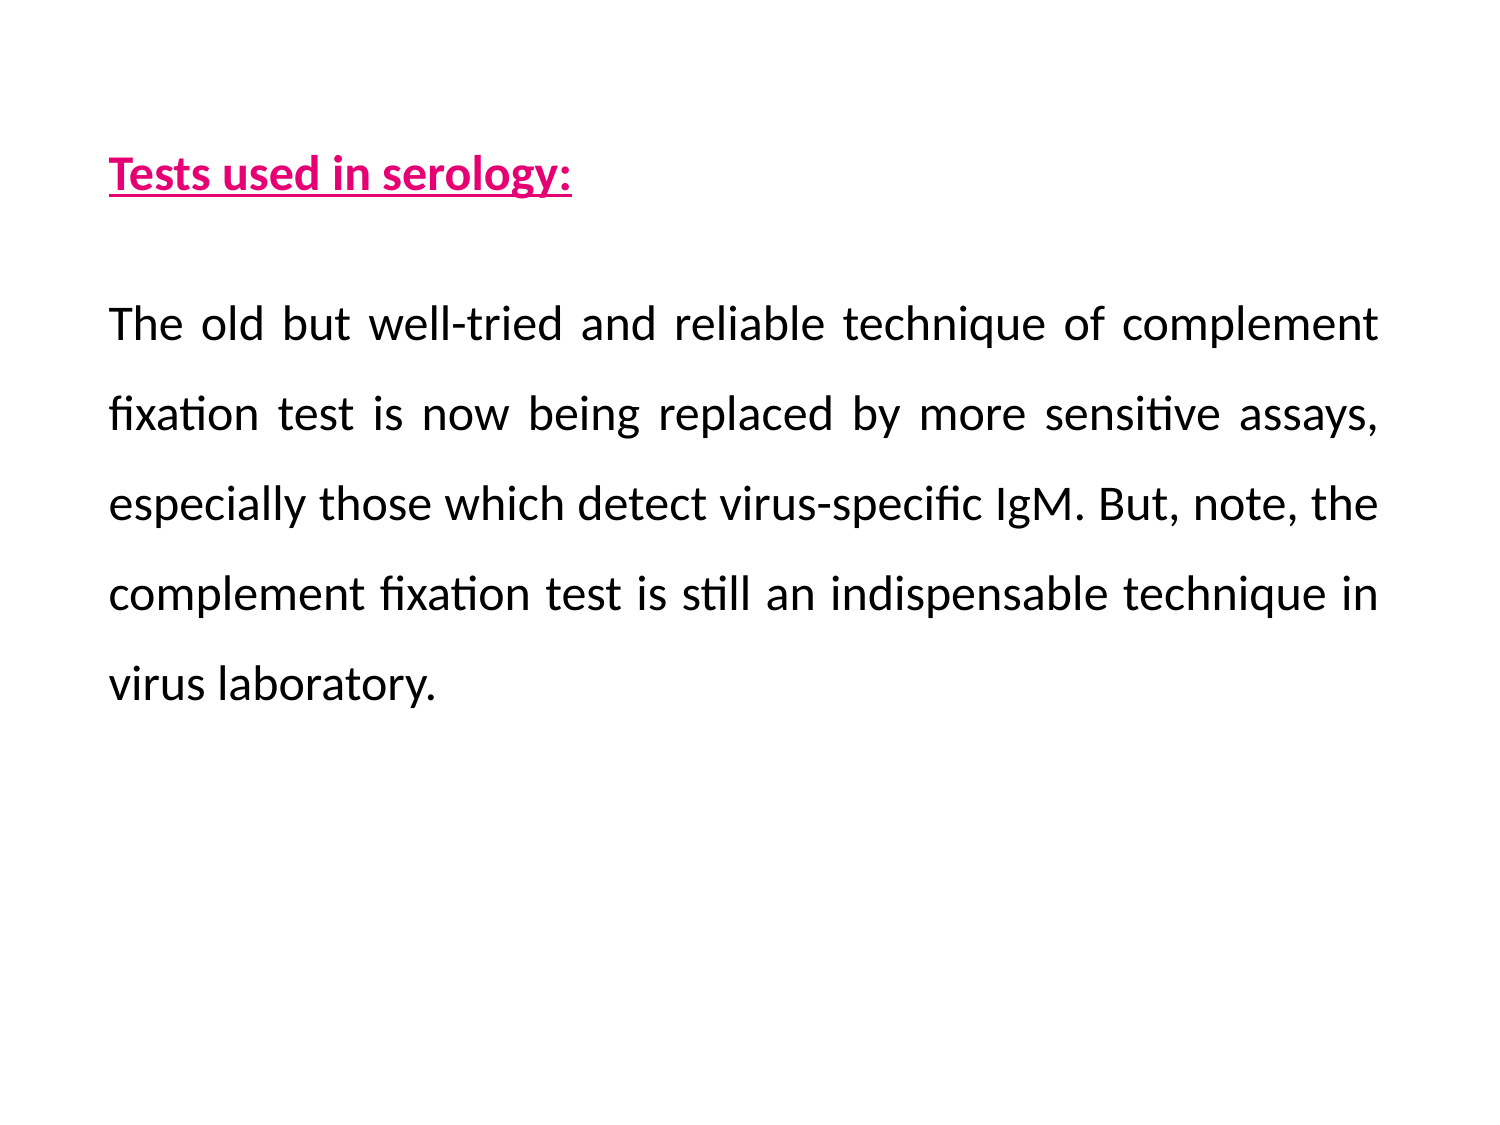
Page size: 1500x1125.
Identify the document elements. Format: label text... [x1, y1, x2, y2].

text_box Tests used in serology: The old but well-tried and reliable technique of complement fixation test is now being replaced by more sensitive assays, especially those which detect virus-specific IgM. But, note, the complement fixation test is still an indispensable technique in virus laboratory. [93, 132, 1395, 898]
